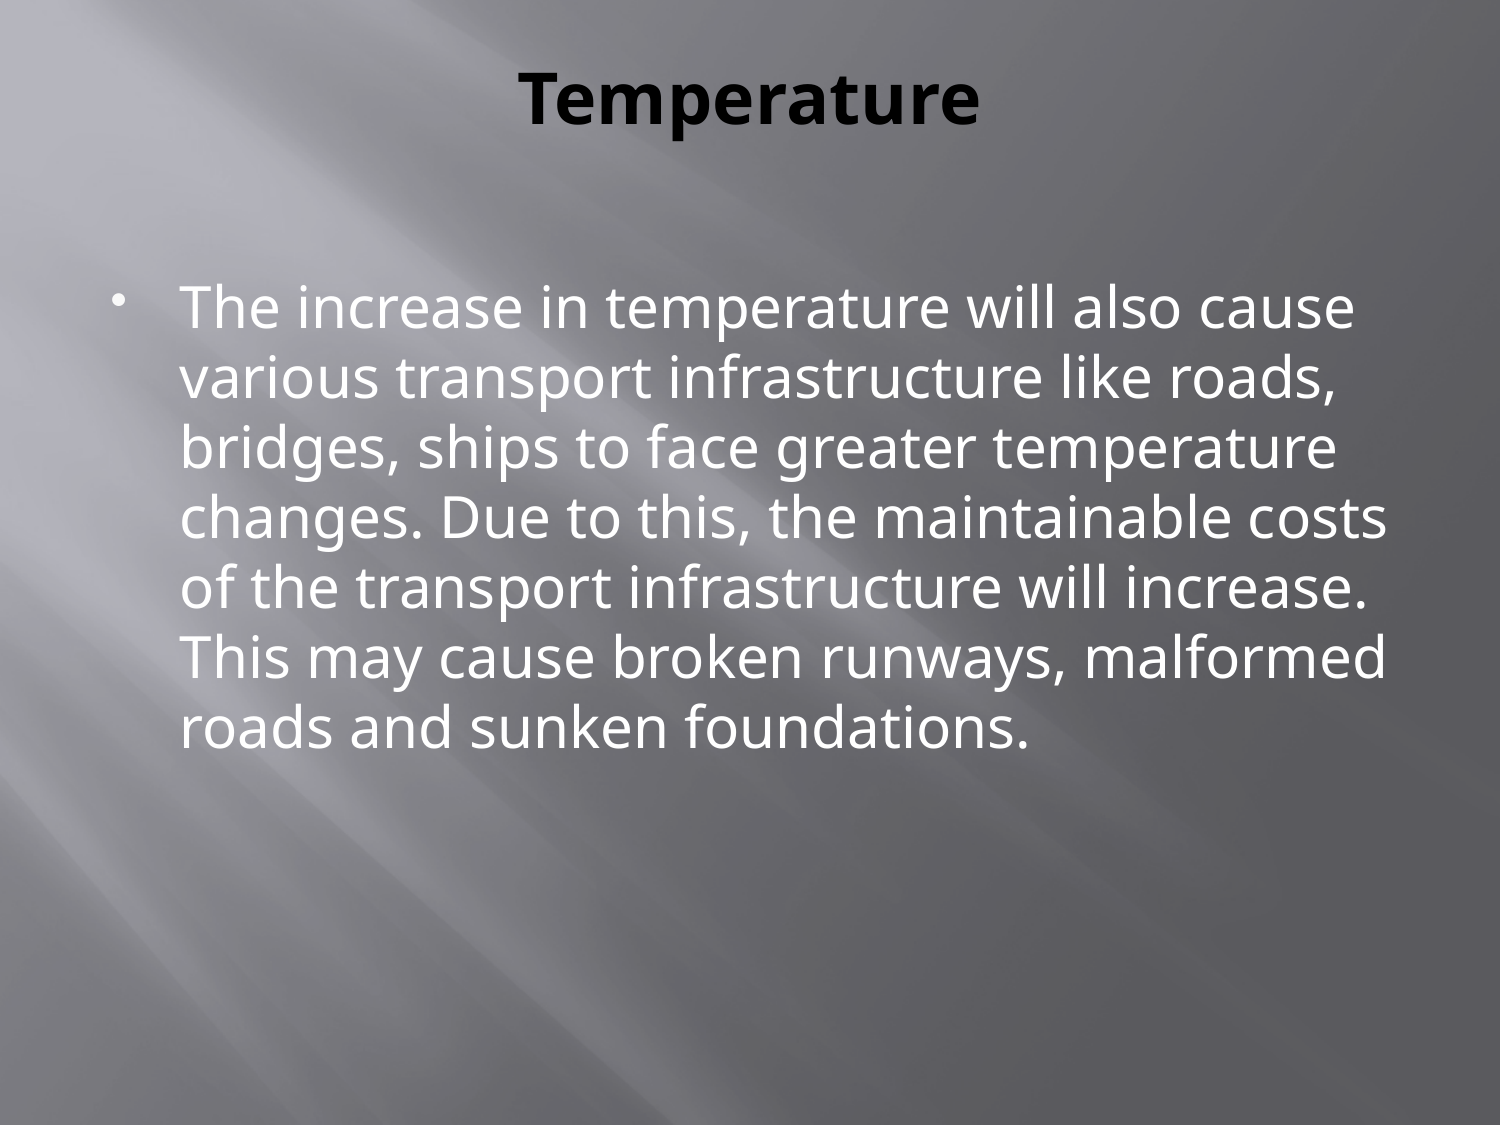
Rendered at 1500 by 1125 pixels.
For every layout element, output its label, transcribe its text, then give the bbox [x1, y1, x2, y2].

title Temperature [75, 45, 1425, 233]
list The increase in temperature will also cause various transport infrastructure like roads, bridges, ships to face greater temperature changes. Due to this, the maintainable costs of the transport infrastructure will increase. This may cause broken runways, malformed roads and sunken foundations. [75, 262, 1425, 1035]
